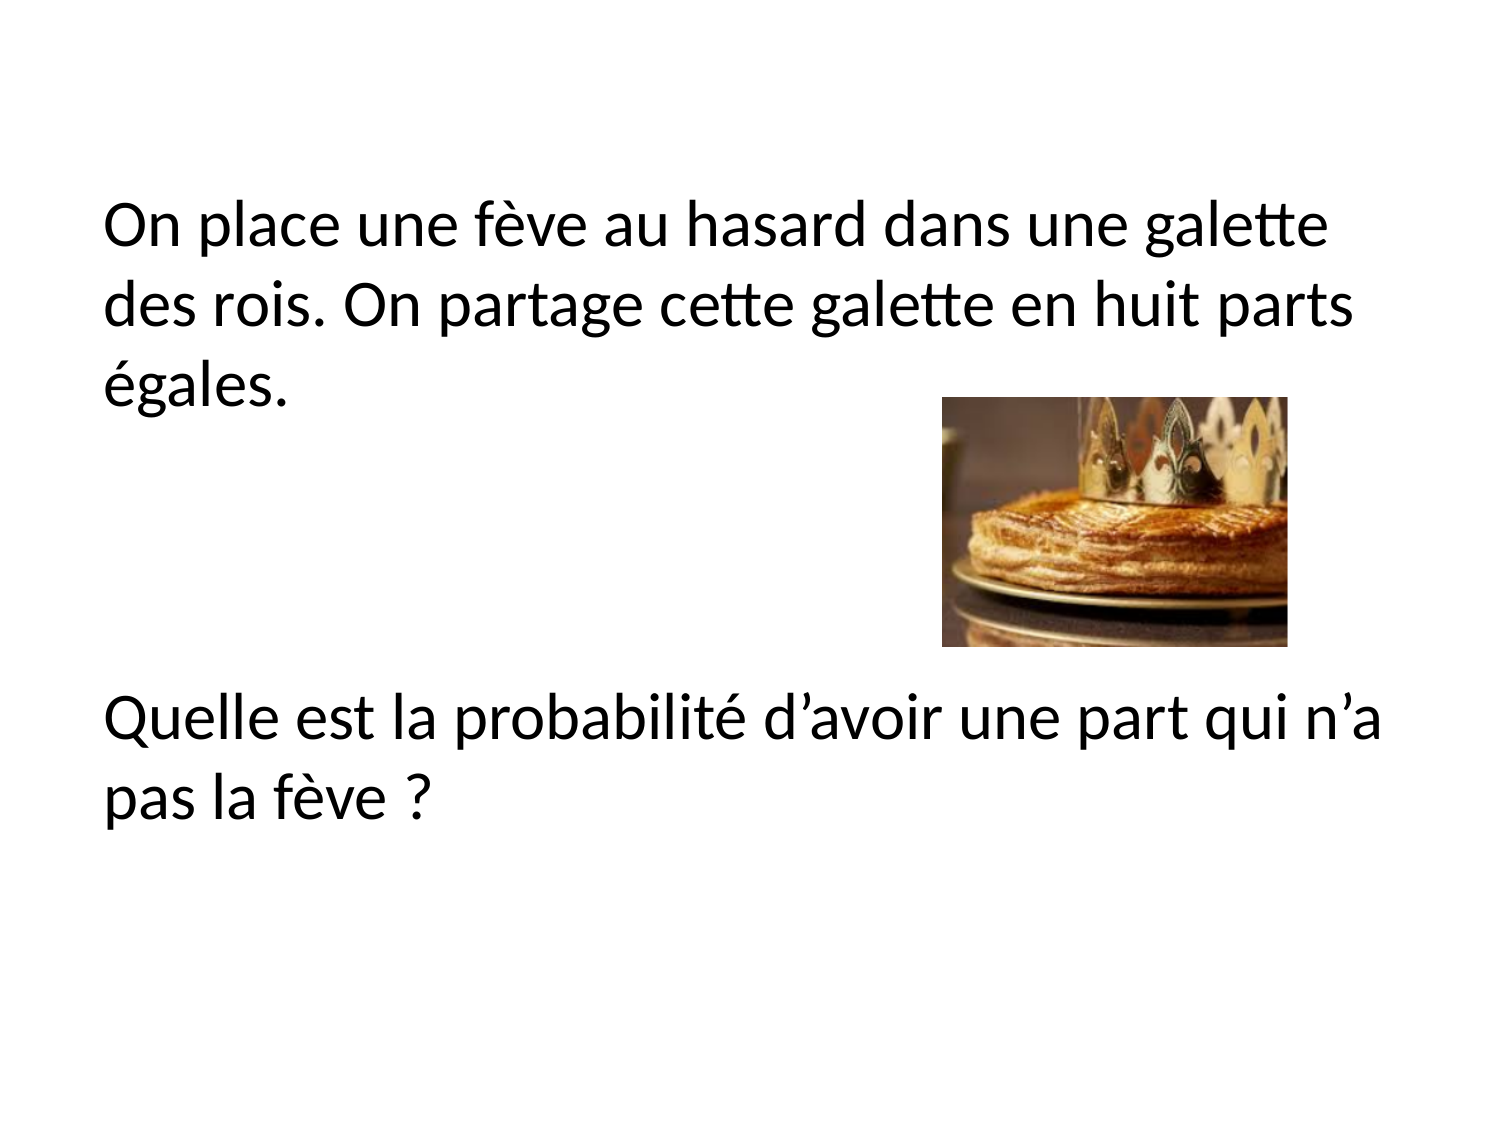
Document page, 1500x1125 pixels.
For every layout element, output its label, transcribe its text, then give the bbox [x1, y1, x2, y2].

list On place une fève au hasard dans une galette des rois. On partage cette galette en huit parts égales. Quelle est la probabilité d’avoir une part qui n’a pas la fève ? [88, 172, 1439, 916]
picture [942, 396, 1294, 647]
